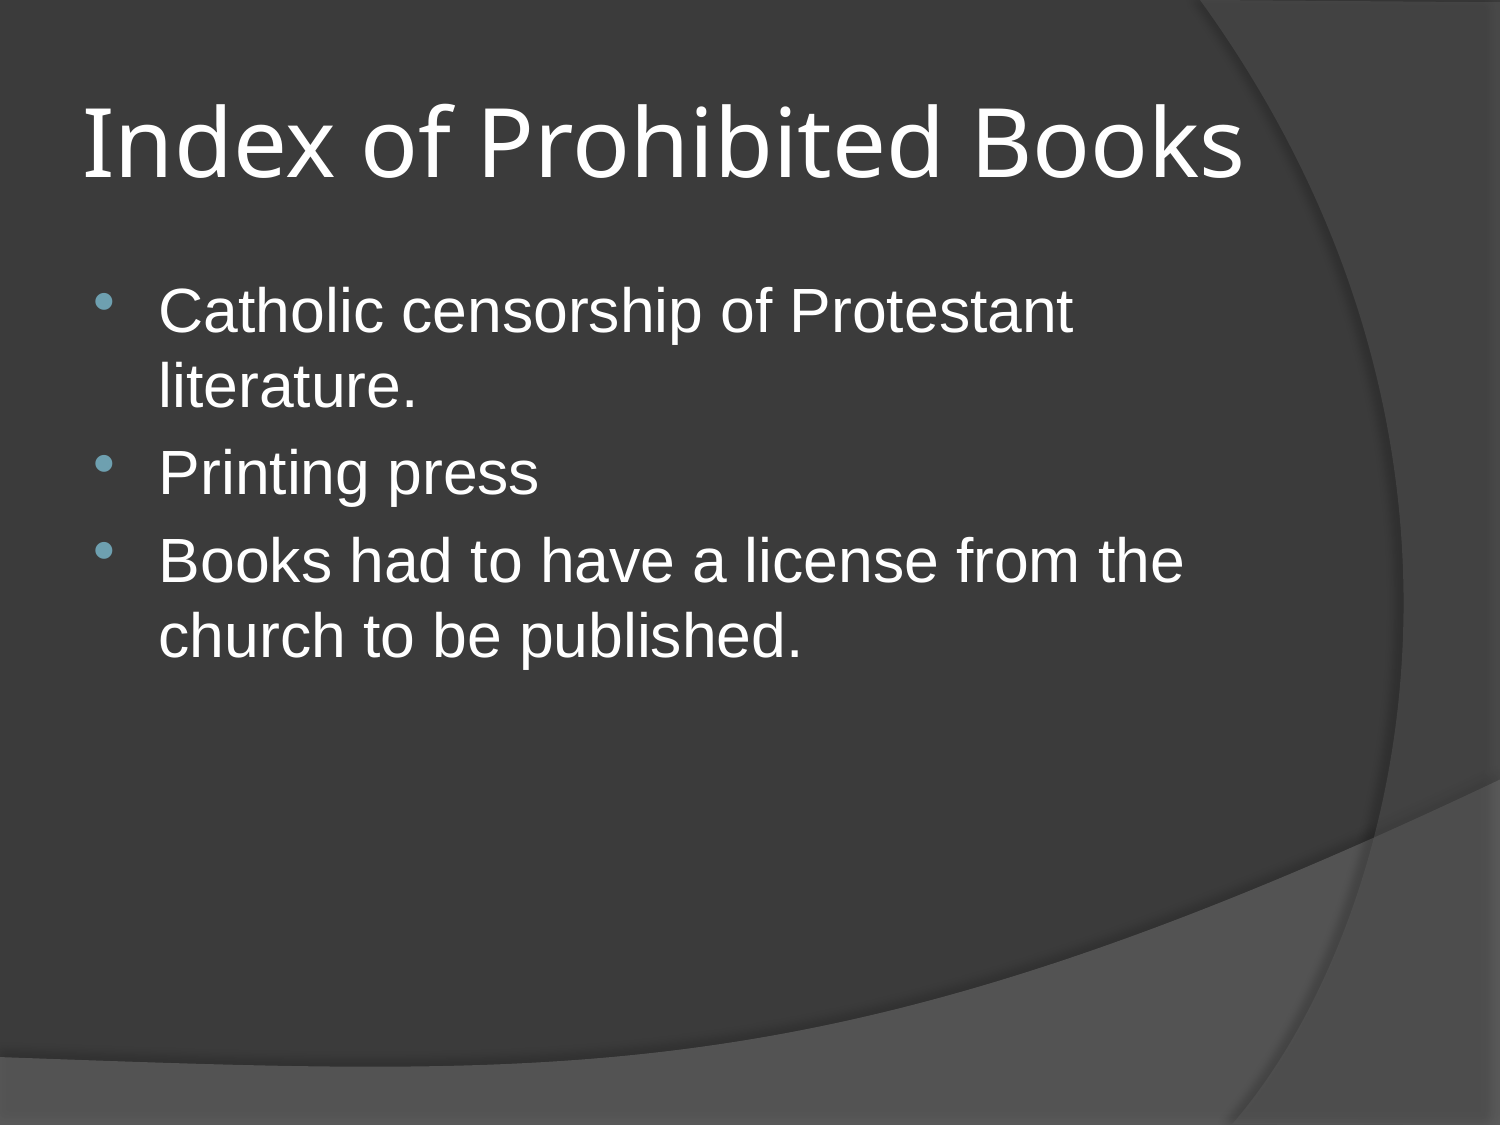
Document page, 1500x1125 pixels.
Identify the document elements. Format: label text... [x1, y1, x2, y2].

list Catholic censorship of Protestant literature. Printing press Books had to have a license from the church to be published. [75, 262, 1300, 1005]
title Index of Prohibited Books [75, 45, 1300, 233]
